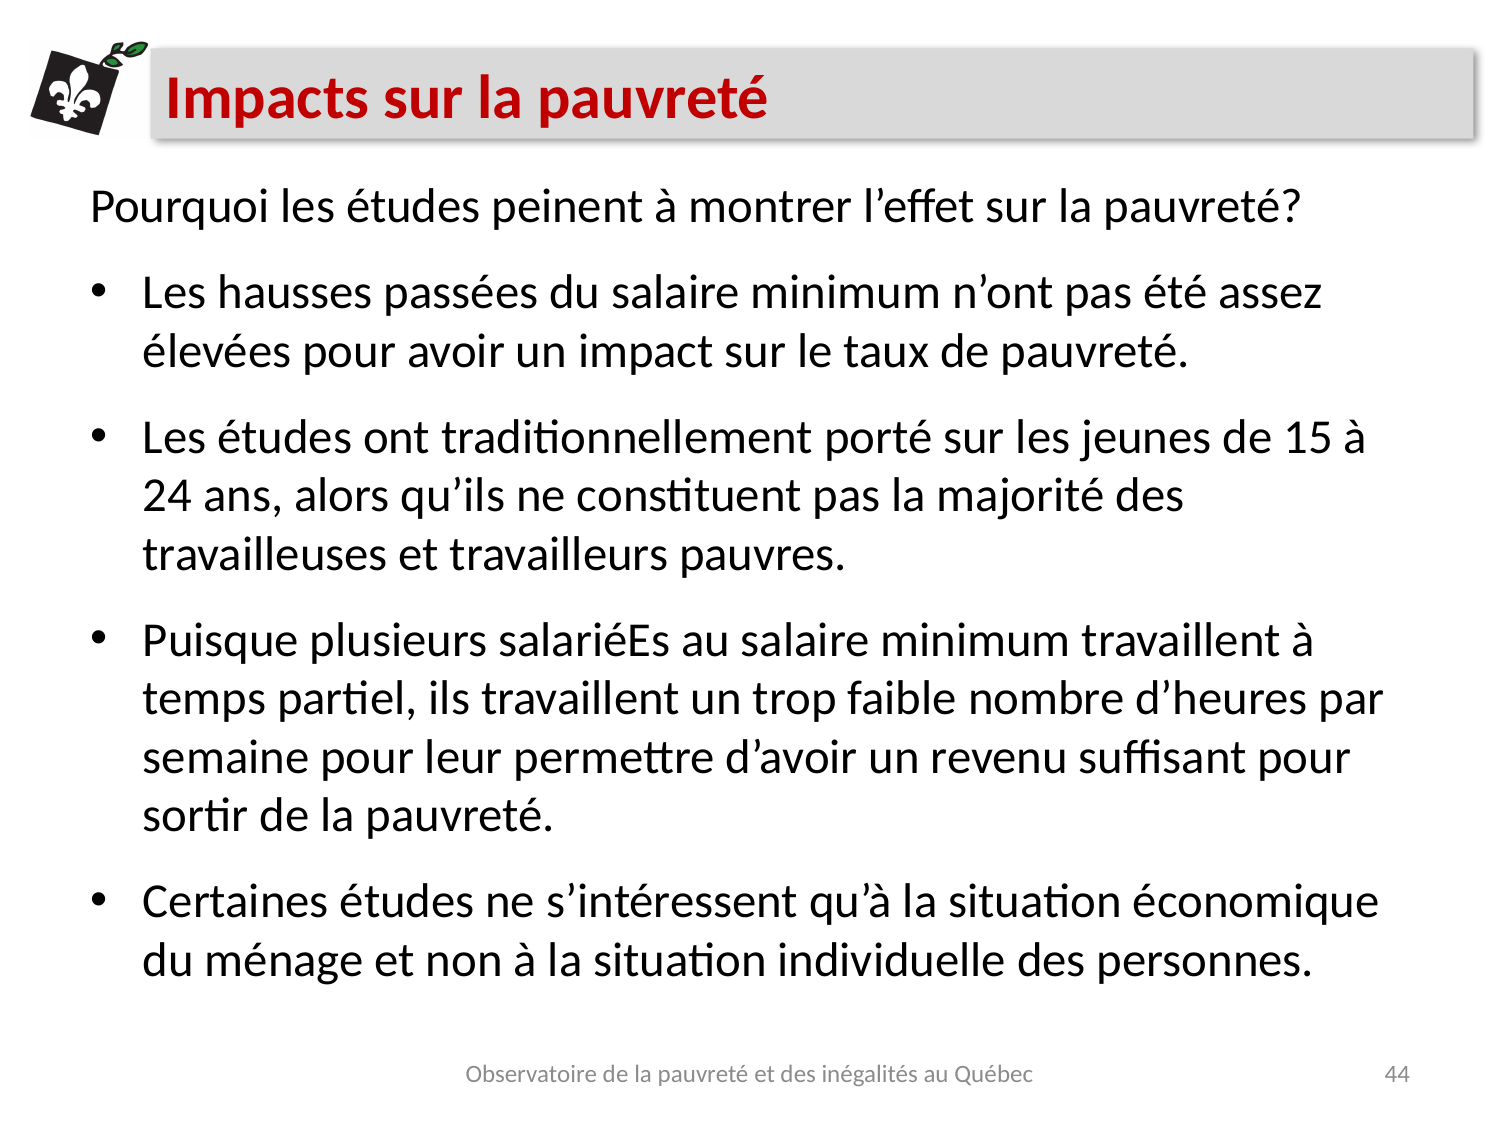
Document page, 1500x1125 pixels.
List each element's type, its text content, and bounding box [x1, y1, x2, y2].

title Impacts sur la pauvreté [155, 48, 1474, 139]
picture [28, 38, 151, 139]
footer Observatoire de la pauvreté et des inégalités au Québec [0, 1042, 1500, 1103]
list Pourquoi les études peinent à montrer l’effet sur la pauvreté? Les hausses passées du salaire minimum n’ont pas été assez élevées pour avoir un impact sur le taux de pauvreté. Les études ont traditionnellement porté sur les jeunes de 15 à 24 ans, alors qu’ils ne constituent pas la majorité des travailleuses et travailleurs pauvres. Puisque plusieurs salariéEs au salaire minimum travaillent à temps partiel, ils travaillent un trop faible nombre d’heures par semaine pour leur permettre d’avoir un revenu suffisant pour sortir de la pauvreté. Certaines études ne s’intéressent qu’à la situation économique du ménage et non à la situation individuelle des personnes. [75, 166, 1425, 1042]
